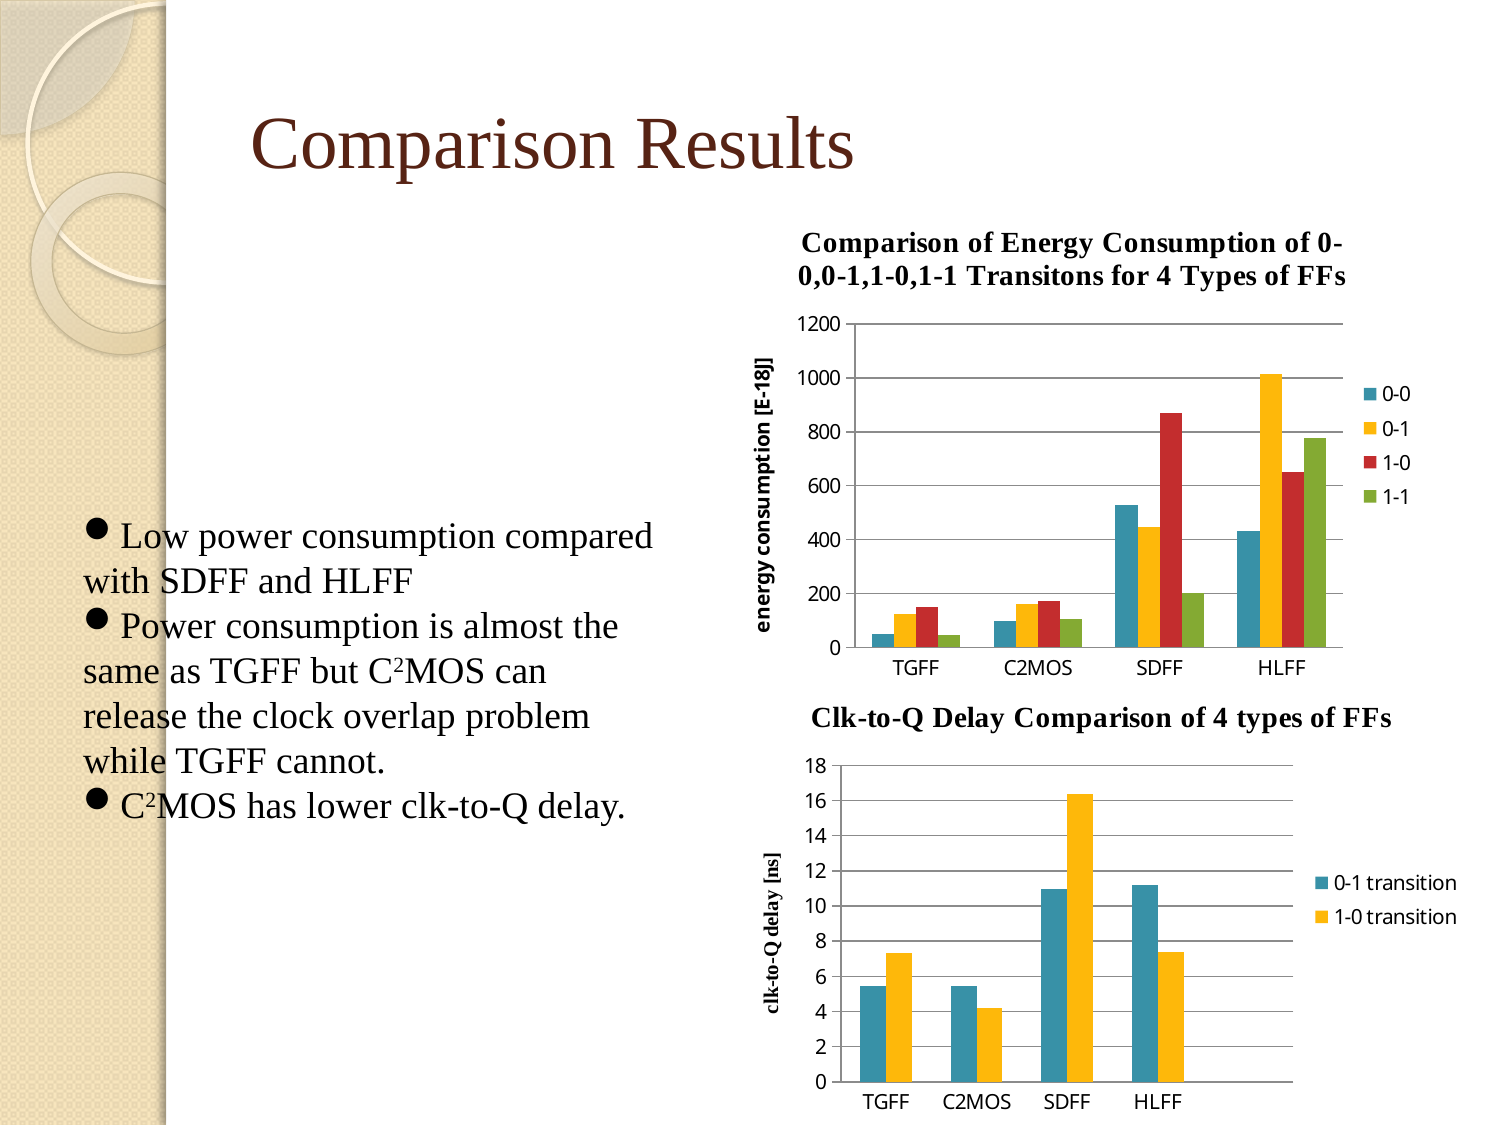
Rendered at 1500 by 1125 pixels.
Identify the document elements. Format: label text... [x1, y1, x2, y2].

chart [714, 198, 1477, 1125]
text_box Low power consumption compared with SDFF and HLFF Power consumption is almost the same as TGFF but C2MOS can release the clock overlap problem while TGFF cannot. C2MOS has lower clk-to-Q delay. [68, 503, 669, 879]
title Comparison Results [235, 45, 1466, 233]
